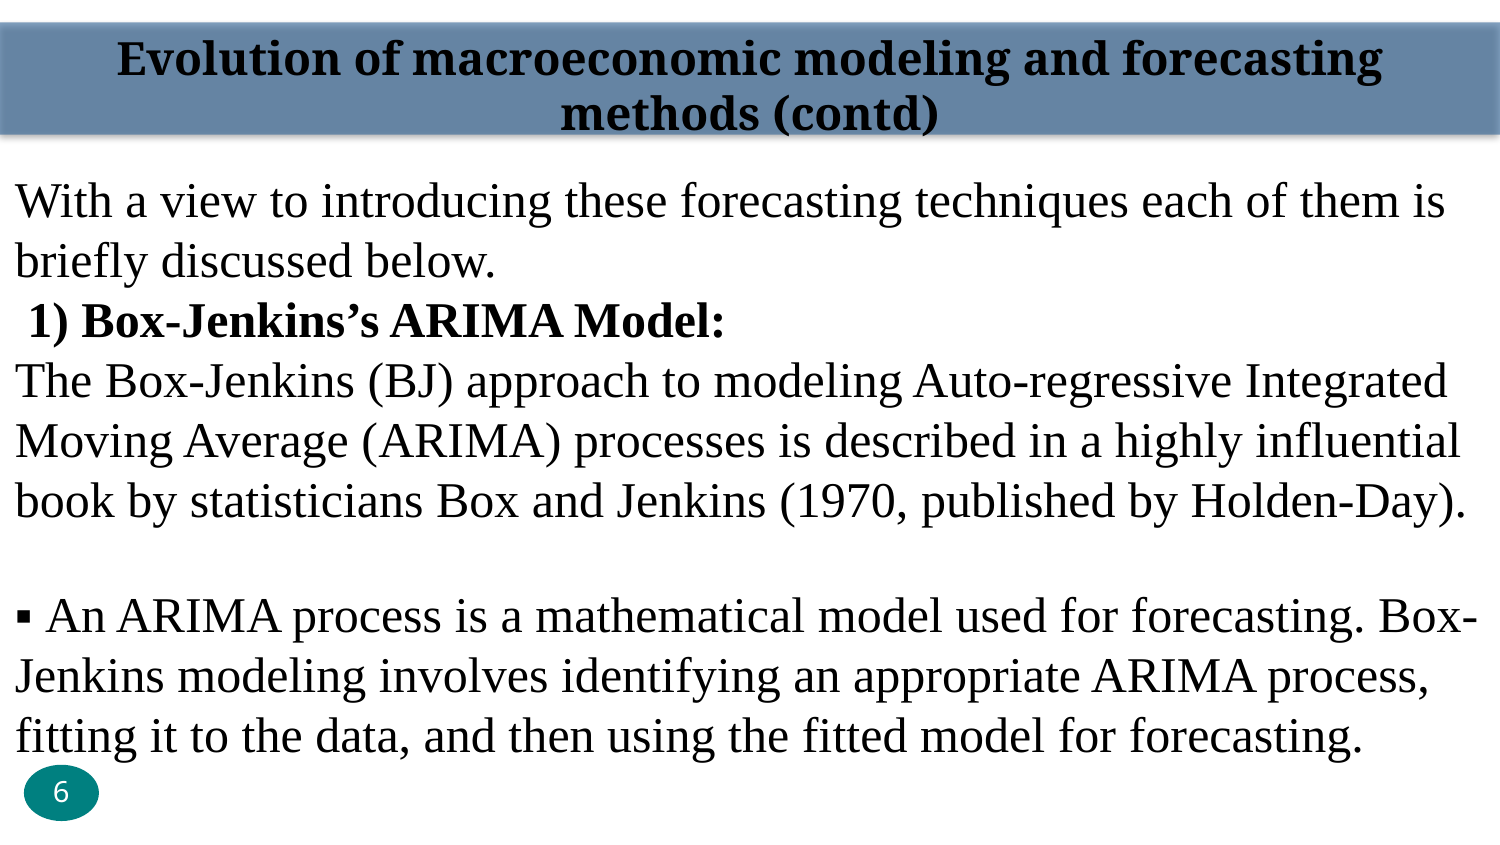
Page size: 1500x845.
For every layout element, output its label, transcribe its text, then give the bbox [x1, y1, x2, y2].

slide_number 6 [23, 770, 99, 822]
text_box With a view to introducing these forecasting techniques each of them is briefly discussed below. 1) Box-Jenkins’s ARIMA Model: The Box-Jenkins (BJ) approach to modeling Auto-regressive Integrated Moving Average (ARIMA) processes is described in a highly influential book by statisticians Box and Jenkins (1970, published by Holden-Day). ▪ An ARIMA process is a mathematical model used for forecasting. Box-Jenkins modeling involves identifying an appropriate ARIMA process, fitting it to the data, and then using the fitted model for forecasting. [0, 159, 1500, 770]
text_box Evolution of macroeconomic modeling and forecasting methods (contd) [0, 22, 1500, 147]
